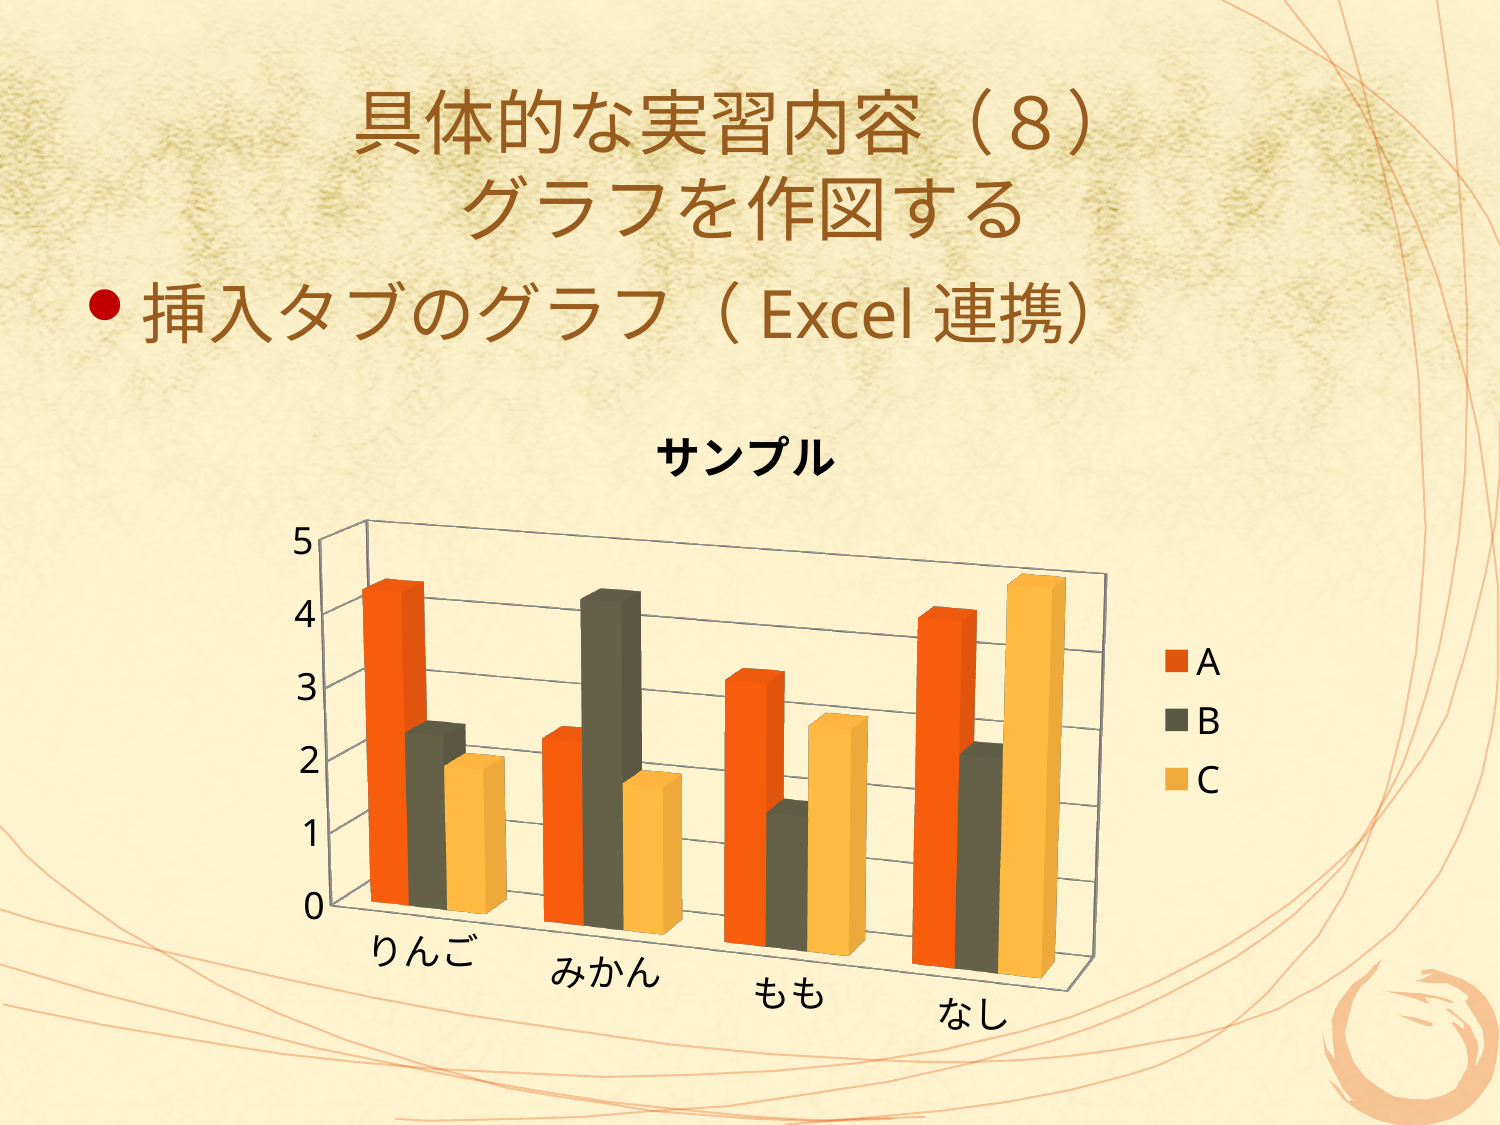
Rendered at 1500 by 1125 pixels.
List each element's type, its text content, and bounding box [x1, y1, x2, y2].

title 具体的な実習内容（８） グラフを作図する [70, 70, 1421, 258]
list 挿入タブのグラフ（Excel連携） [70, 264, 1421, 1034]
chart [245, 386, 1247, 1054]
